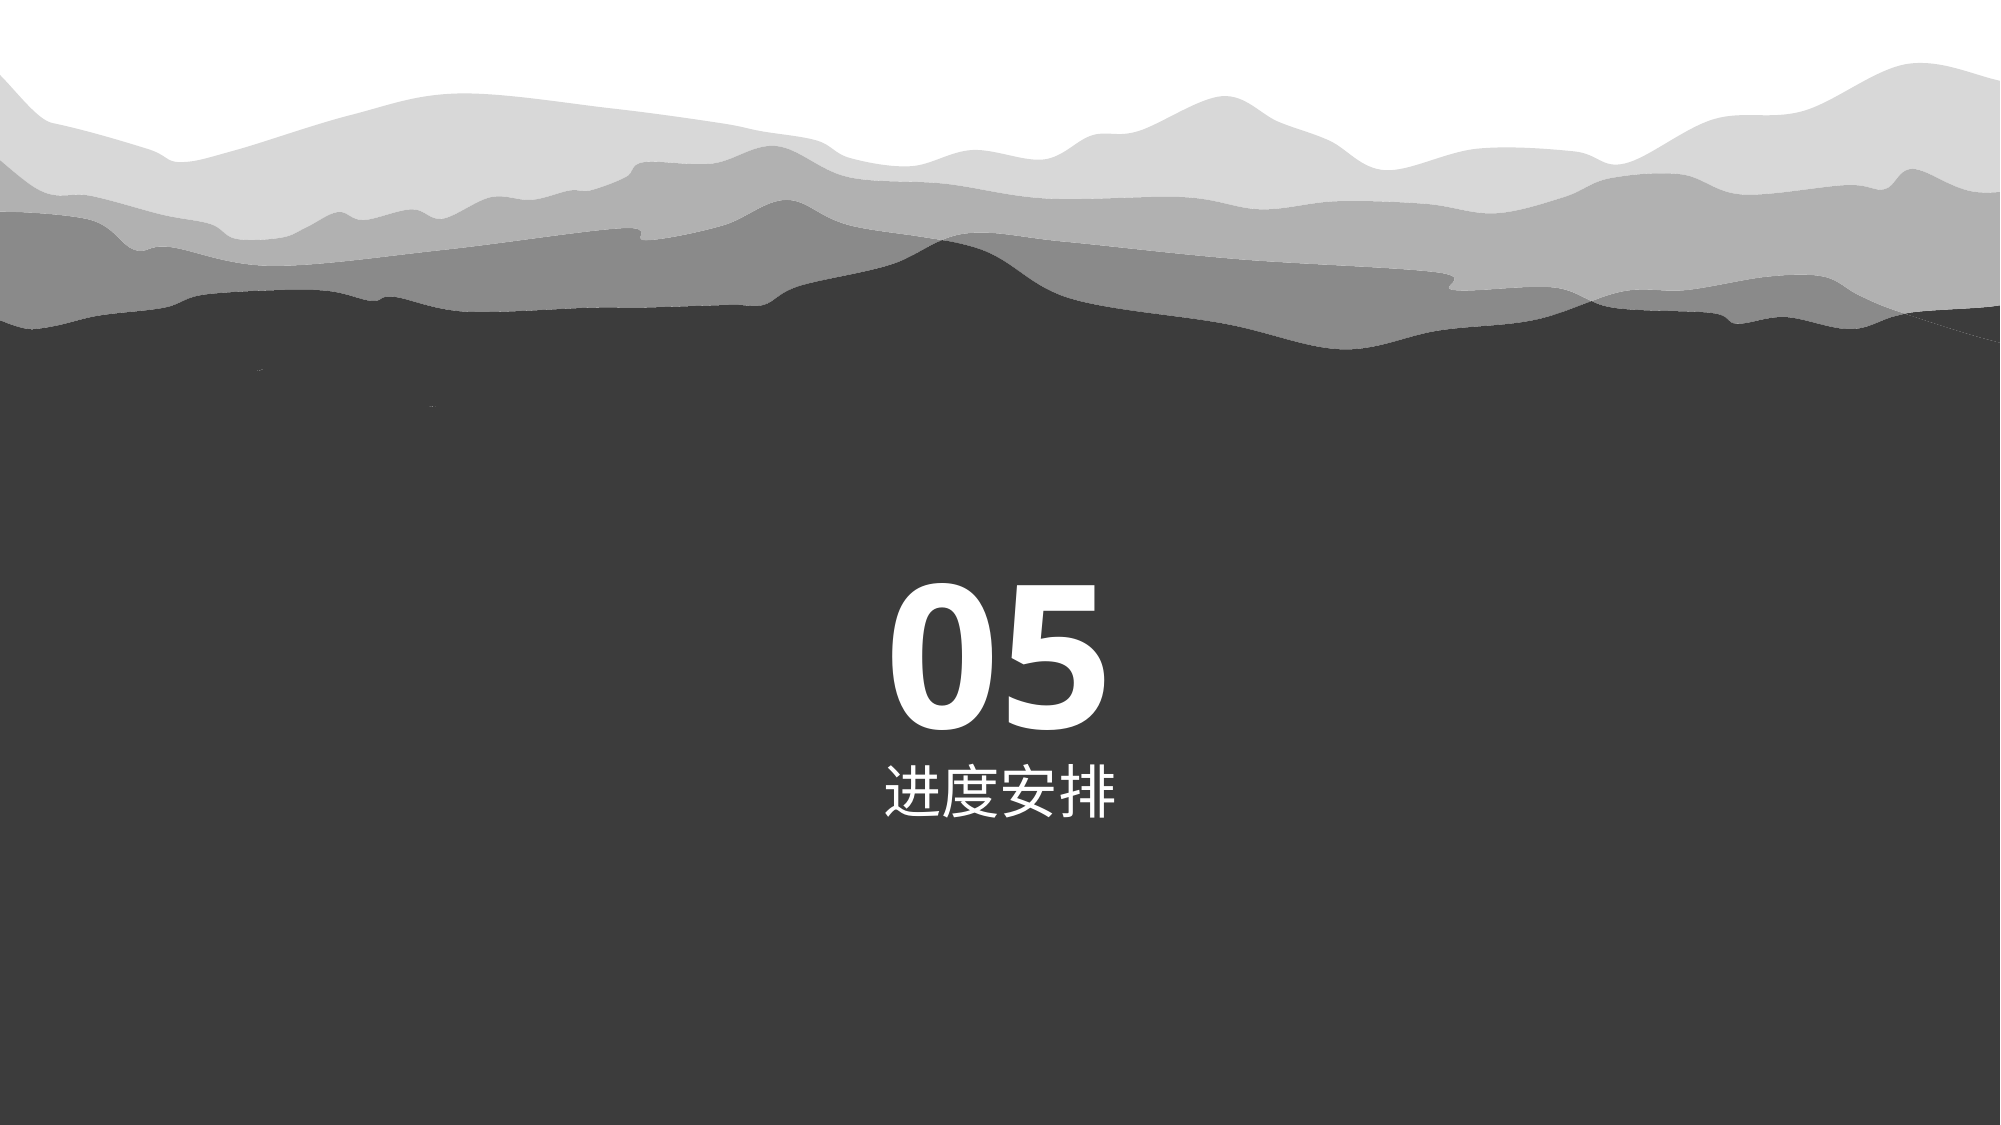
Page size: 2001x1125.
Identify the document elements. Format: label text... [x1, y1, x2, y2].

list 进度安排 [377, 755, 1623, 850]
list 05 [377, 548, 1623, 755]
